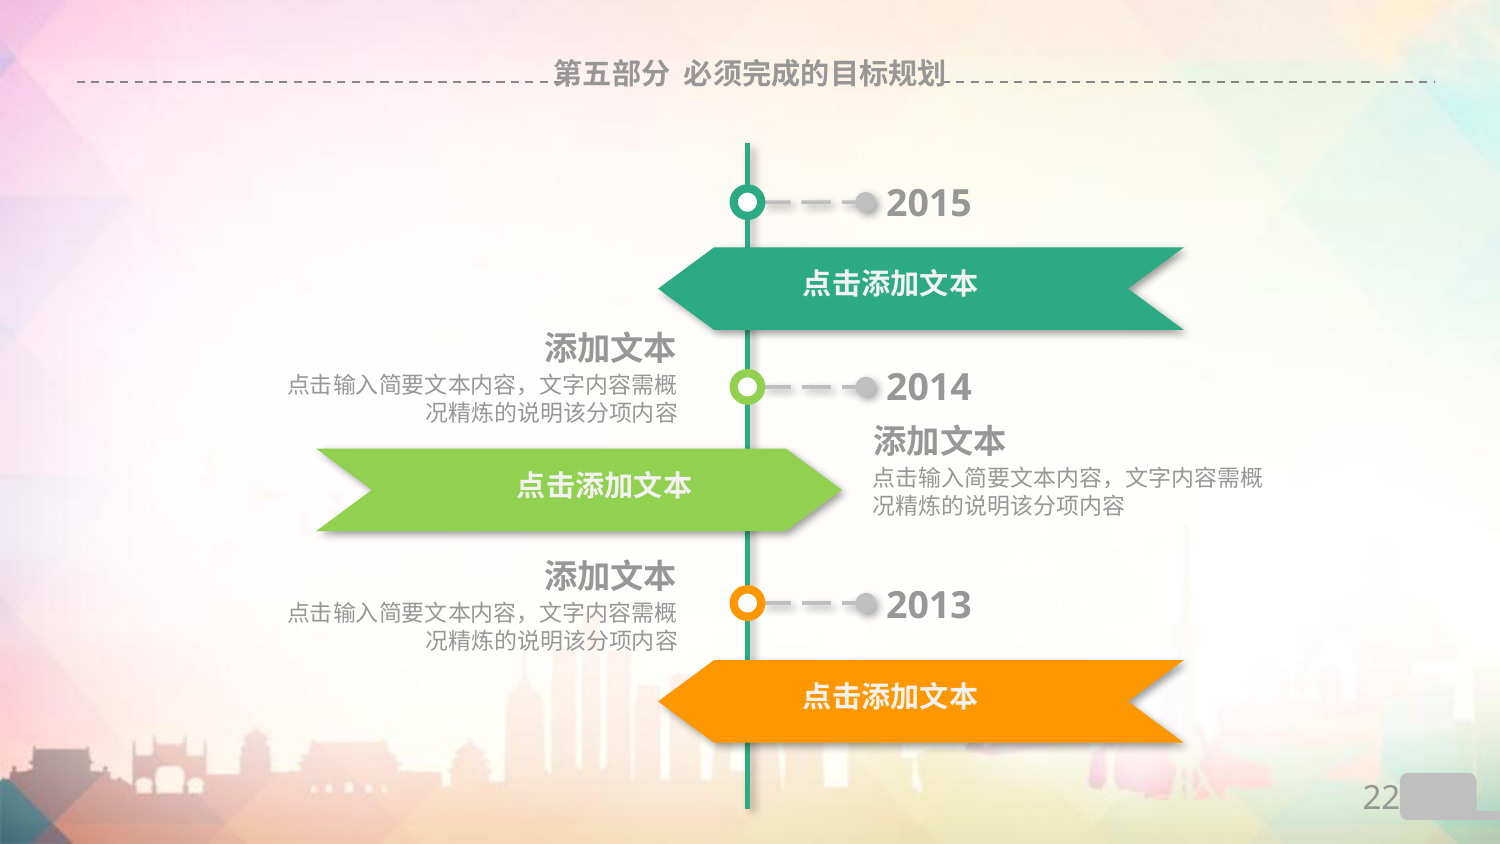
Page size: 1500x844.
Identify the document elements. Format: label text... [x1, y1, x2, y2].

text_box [733, 589, 866, 617]
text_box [733, 188, 866, 216]
text_box 点击输入简要文本内容，文字内容需概况精炼的说明该分项内容 [861, 458, 1283, 525]
picture [0, 0, 1500, 844]
title 第五部分 必须完成的目标规划 [18, 52, 1483, 110]
text_box 添加文本 [532, 321, 689, 373]
text_box 2013 [874, 575, 984, 632]
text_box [658, 247, 1184, 330]
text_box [658, 660, 1184, 743]
text_box 点击输入简要文本内容，文字内容需概况精炼的说明该分项内容 [268, 593, 690, 660]
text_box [316, 448, 842, 532]
text_box 点击输入简要文本内容，文字内容需概况精炼的说明该分项内容 [268, 365, 690, 432]
text_box 添加文本 [532, 549, 689, 601]
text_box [733, 373, 866, 401]
text_box 2014 [874, 357, 984, 414]
text_box 2015 [874, 173, 984, 230]
text_box 添加文本 [862, 414, 1019, 466]
